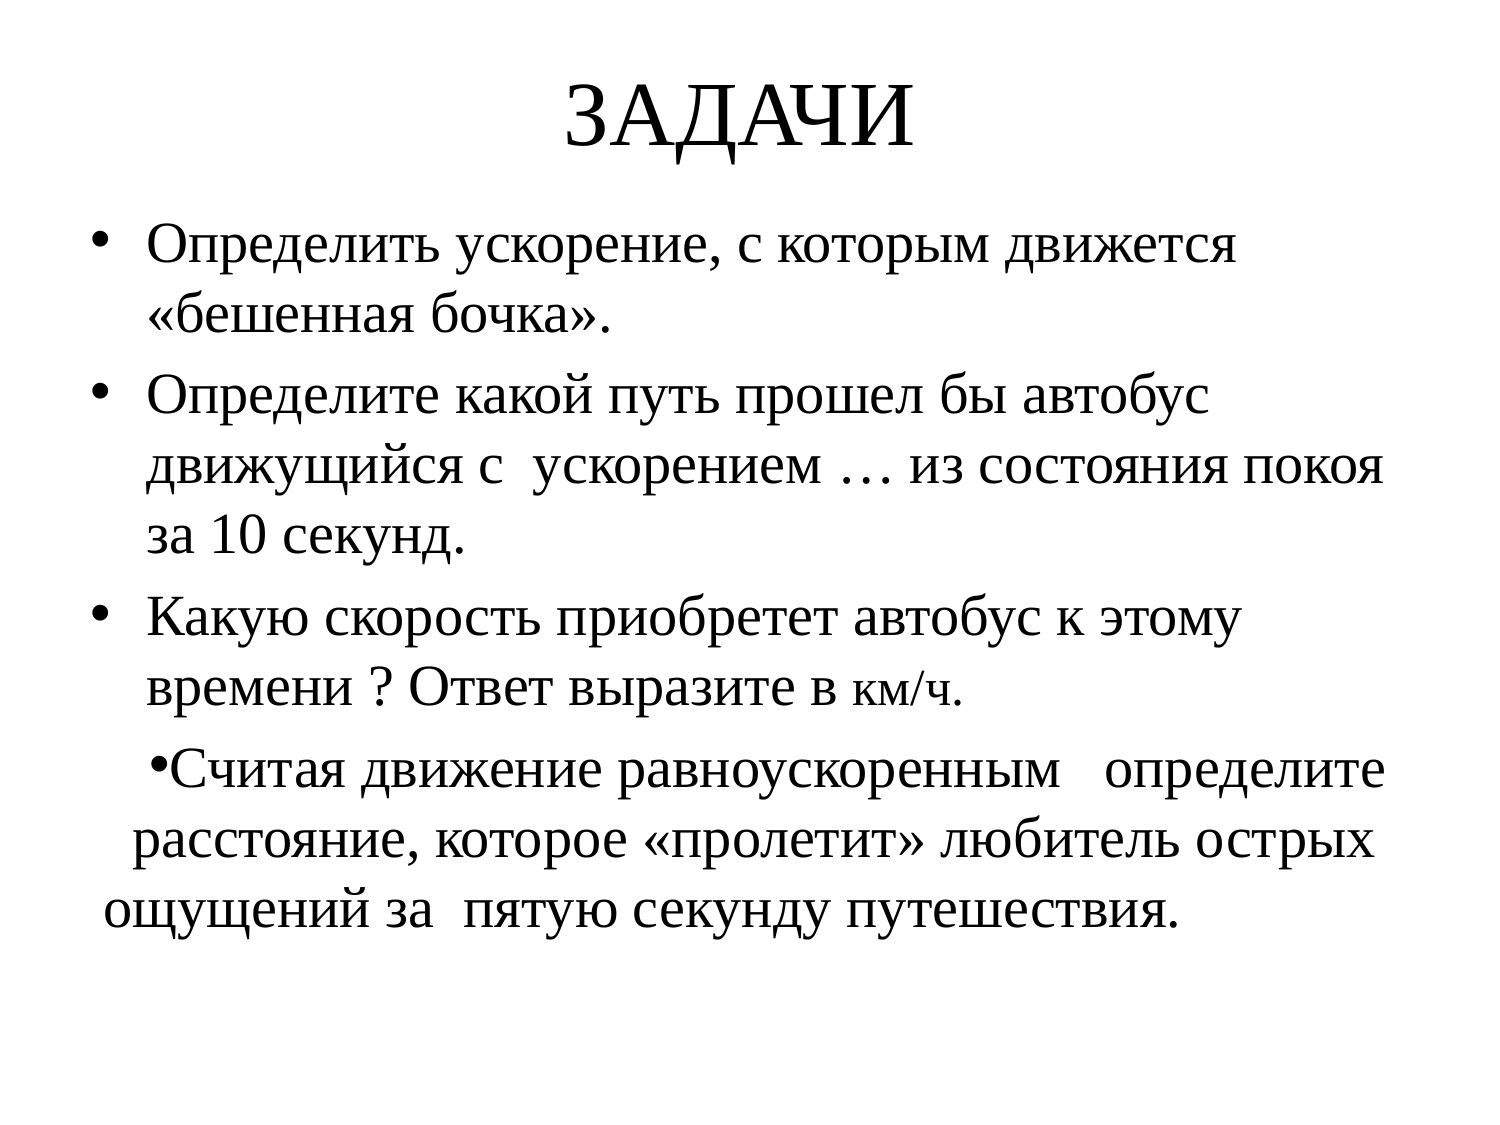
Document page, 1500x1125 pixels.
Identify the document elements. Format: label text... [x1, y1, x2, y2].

list Определить ускорение, с которым движется «бешенная бочка». Определите какой путь прошел бы автобус движущийся с ускорением … из состояния покоя за 10 секунд. Какую скорость приобретет автобус к этому времени ? Ответ выразите в км/ч. Считая движение равноускоренным определите расстояние, которое «пролетит» любитель острых ощущений за пятую секунду путешествия. [75, 196, 1425, 1005]
title ЗАДАЧИ [75, 45, 1425, 173]
